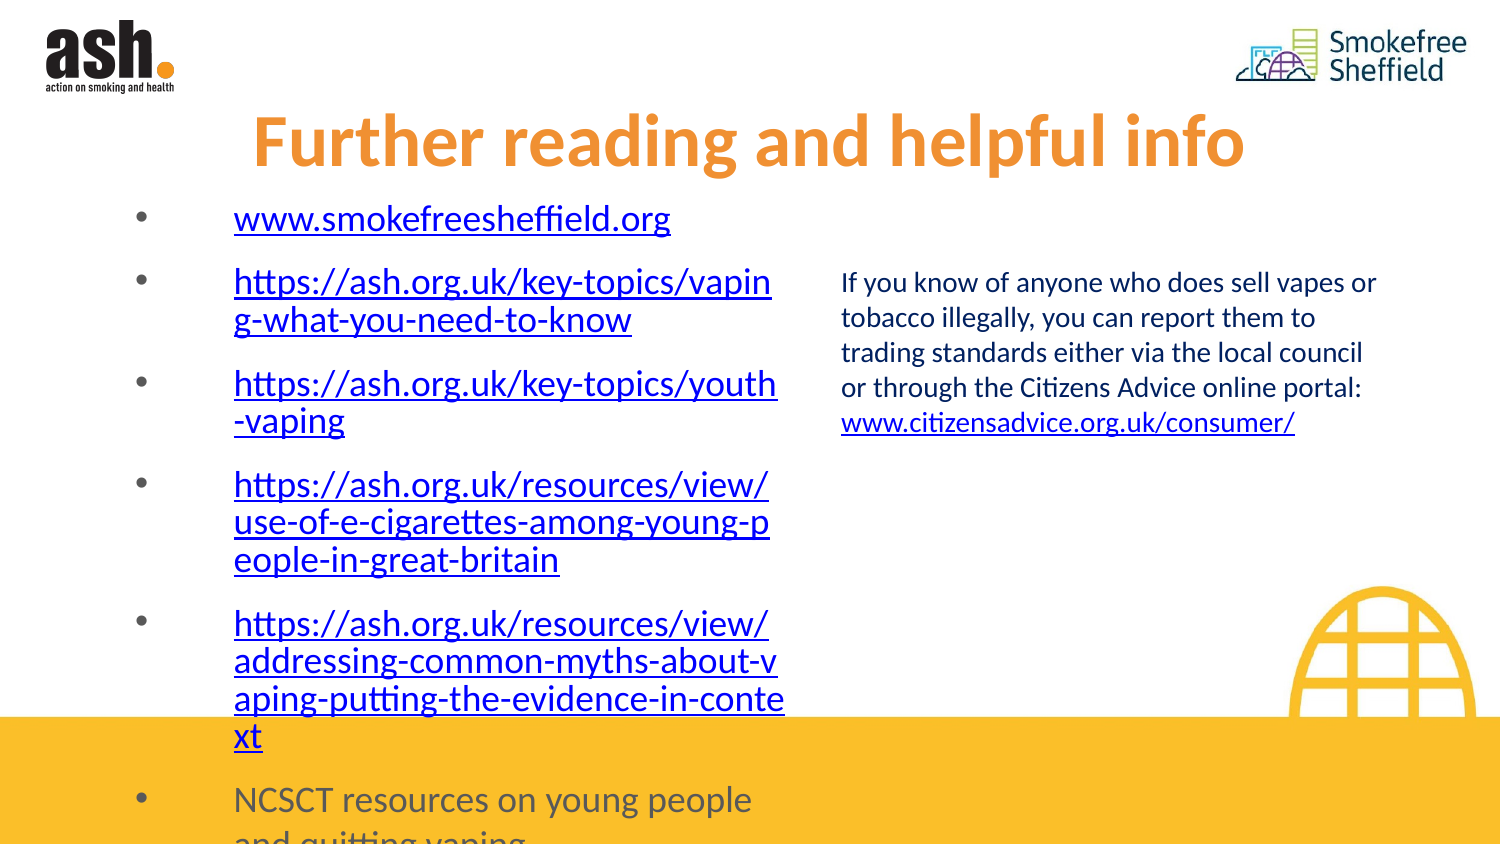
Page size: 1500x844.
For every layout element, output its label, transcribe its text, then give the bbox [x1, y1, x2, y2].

title Further reading and helpful info [75, 66, 1425, 208]
text_box If you know of anyone who does sell vapes or tobacco illegally, you can report them to trading standards either via the local council or through the Citizens Advice online portal: www.citizensadvice.org.uk/consumer/ [826, 255, 1409, 481]
list www.smokefreesheffield.org https://ash.org.uk/key-topics/vaping-what-you-need-to-know https://ash.org.uk/key-topics/youth-vaping https://ash.org.uk/resources/view/use-of-e-cigarettes-among-young-people-in-great-britain https://ash.org.uk/resources/view/addressing-common-myths-about-vaping-putting-the-evidence-in-context NCSCT resources on young people and quitting vaping https://www.ncsct.co.uk/publications/young-people-stopping-vaping Vapes | FRANK (talktofrank.com) https://www.gov.uk/government/publications/nicotine-vaping-in-england-2022-evidence-update [100, 186, 801, 787]
picture [0, 0, 1500, 844]
